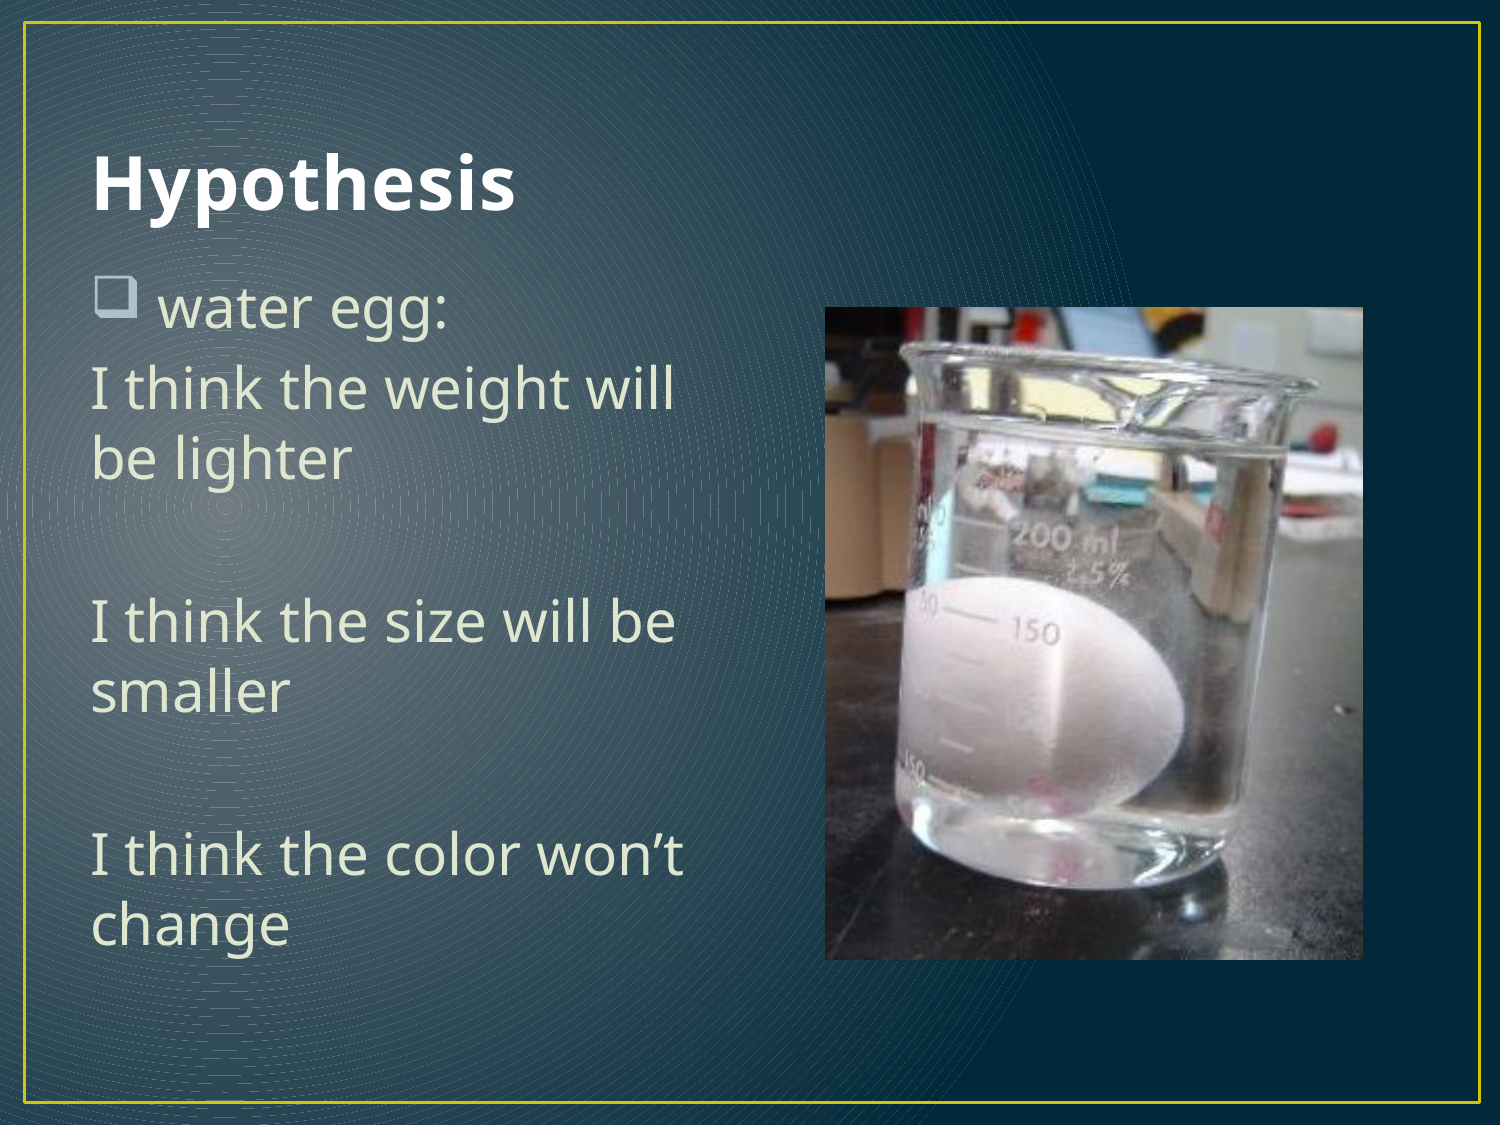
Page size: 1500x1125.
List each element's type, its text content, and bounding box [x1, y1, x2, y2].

list water egg: I think the weight will be lighter I think the size will be smaller I think the color won’t change [75, 262, 738, 1005]
picture [1097, 301, 1106, 307]
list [824, 307, 1363, 960]
picture [991, 965, 1002, 973]
title Hypothesis [75, 45, 1425, 233]
